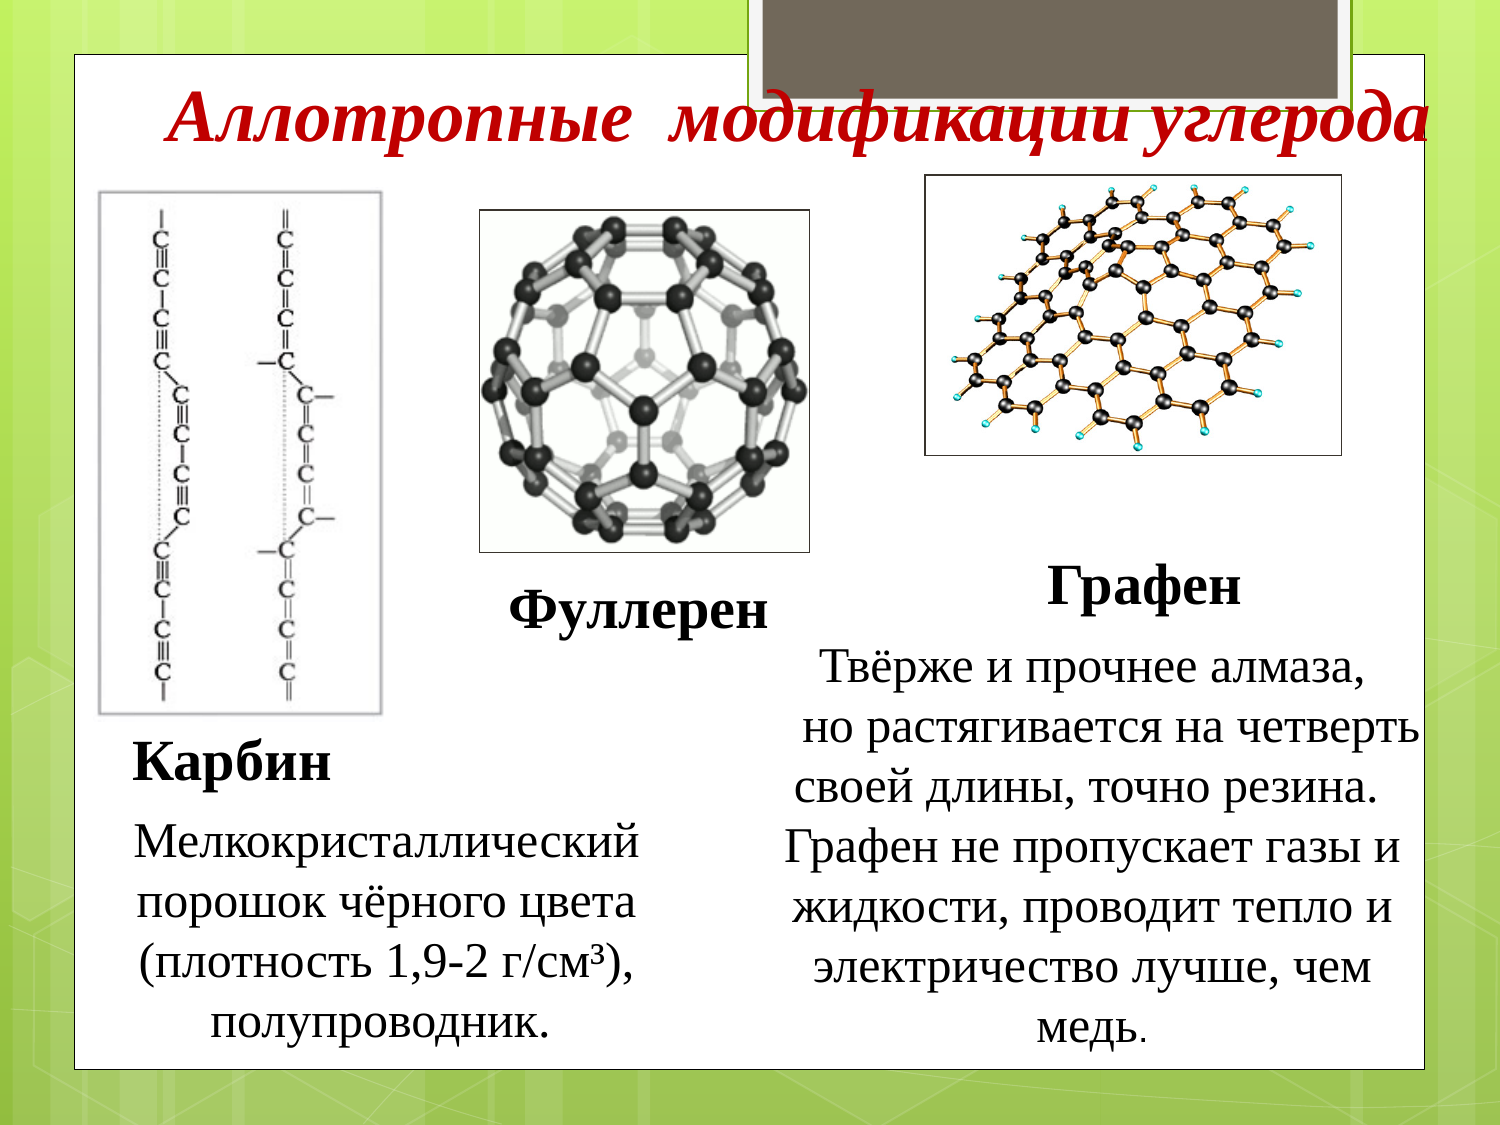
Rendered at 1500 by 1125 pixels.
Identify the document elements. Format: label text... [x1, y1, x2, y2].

picture [480, 210, 809, 553]
text_box Мелкокристаллический порошок чёрного цвета (плотность 1,9-2 г/см³), полупроводник. [103, 800, 671, 1056]
text_box Фуллерен [493, 562, 785, 648]
title Аллотропные модификации углерода [152, 45, 1466, 164]
text_box Карбин [117, 733, 357, 800]
text_box Графен [1032, 539, 1258, 624]
text_box Твёрже и прочнее алмаза, но растягивается на четверть своей длины, точно резина. Графен не пропускает газы и жидкости, проводит тепло и электричество лучше, чем медь. [750, 625, 1436, 1060]
picture [925, 175, 1341, 455]
picture [93, 187, 387, 722]
